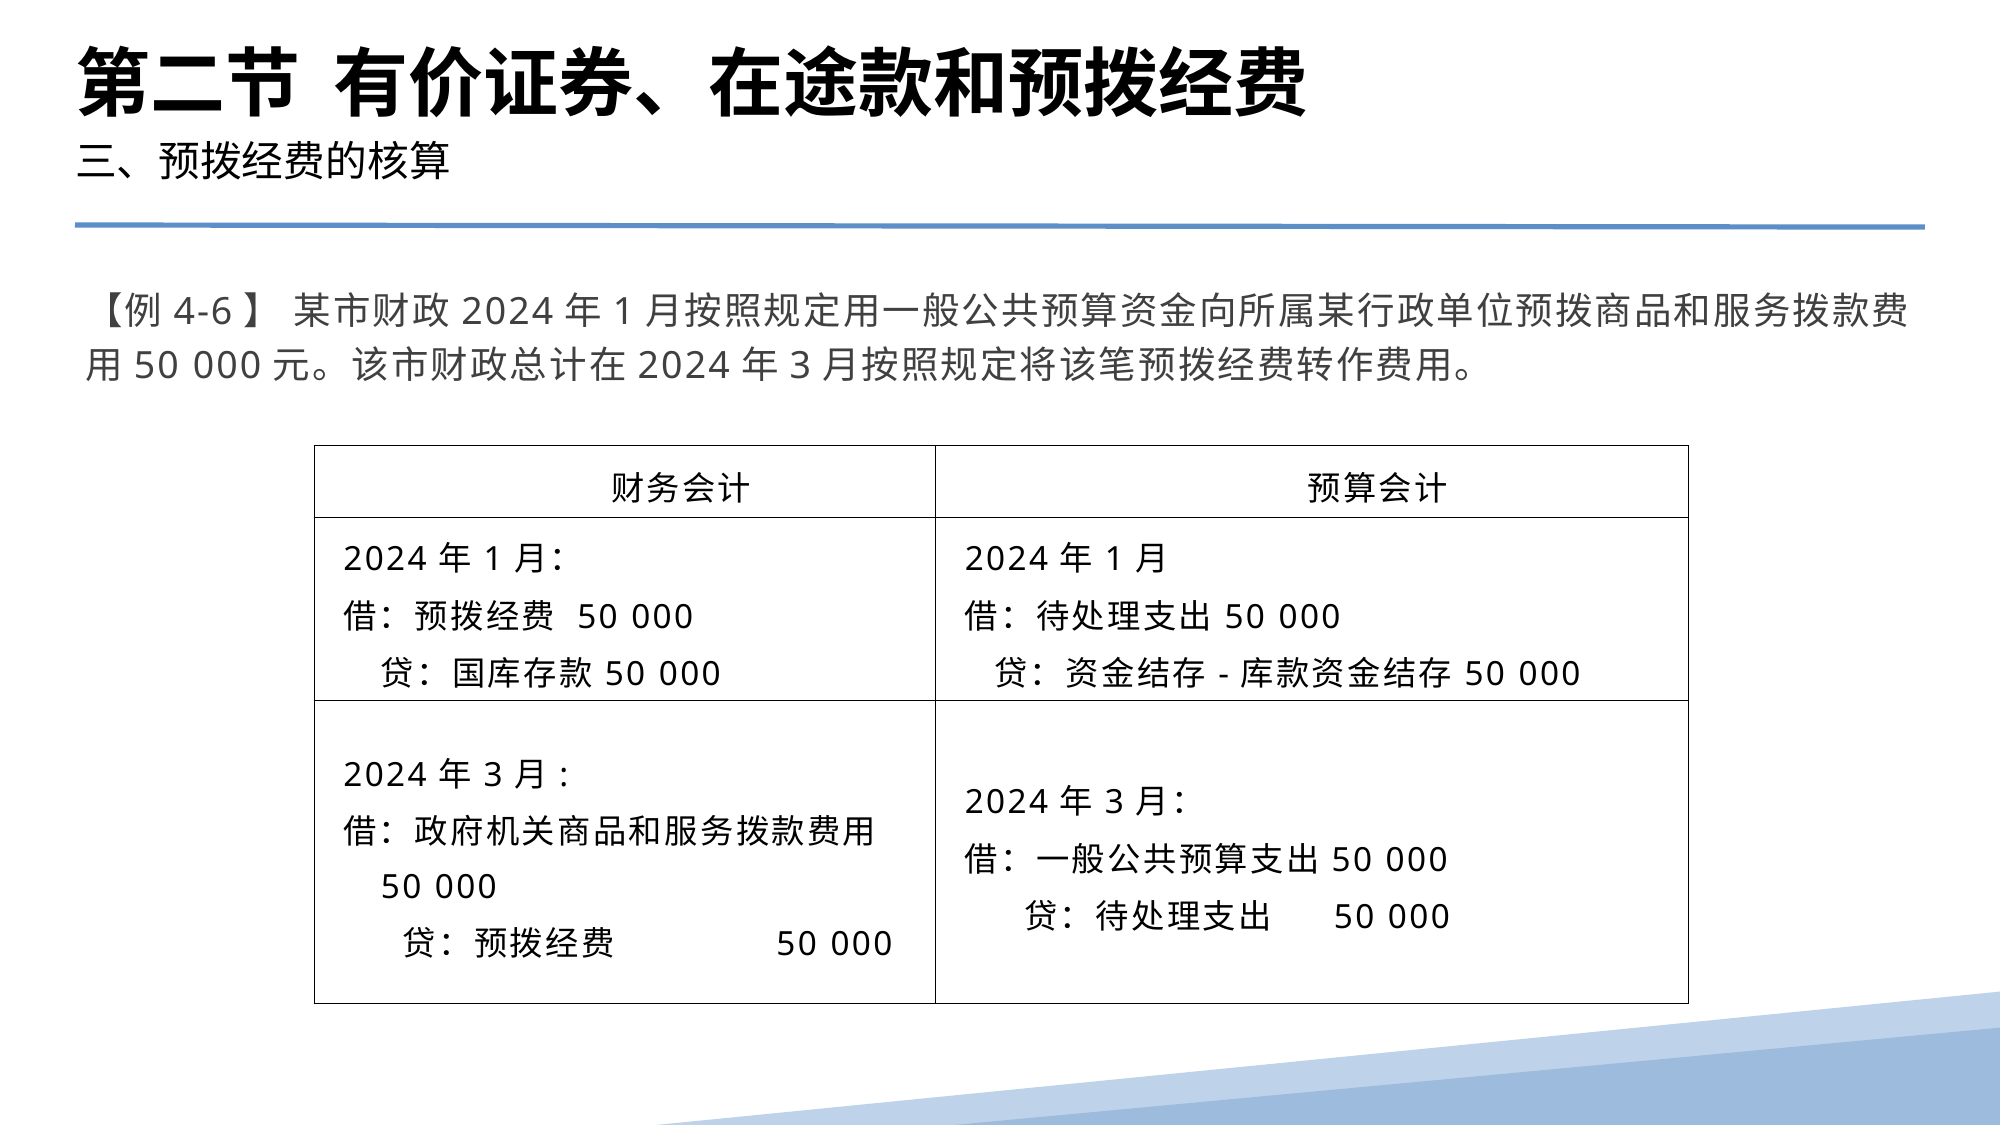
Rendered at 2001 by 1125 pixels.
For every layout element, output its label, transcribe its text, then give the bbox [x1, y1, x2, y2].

table_cell 2024年1月： 借：预拨经费 50 000 贷：国库存款50 000 [315, 518, 935, 700]
table_cell 2024年3月: 借：政府机关商品和服务拨款费用50 000 贷：预拨经费 50 000 [315, 701, 935, 1003]
table_cell 2024年1月 借：待处理支出50 000 贷：资金结存-库款资金结存50 000 [936, 518, 1688, 700]
text_box 三、预拨经费的核算 [75, 124, 1925, 200]
text_box 【例4-6】 某市财政2024年1月按照规定用一般公共预算资金向所属某行政单位预拨商品和服务拨款费用50 000元。该市财政总计在2024年3月按照规定将该笔预拨经费转作费用。 [75, 251, 1925, 413]
table_header 预算会计 [936, 446, 1688, 517]
table_header 财务会计 [315, 446, 935, 517]
table_cell 2024年3月： 借：一般公共预算支出50 000 贷：待处理支出 50 000 [936, 701, 1688, 991]
text_box 第二节 有价证券、在途款和预拨经费 [75, 24, 1925, 124]
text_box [74, 224, 1925, 228]
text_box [656, 991, 2000, 1125]
